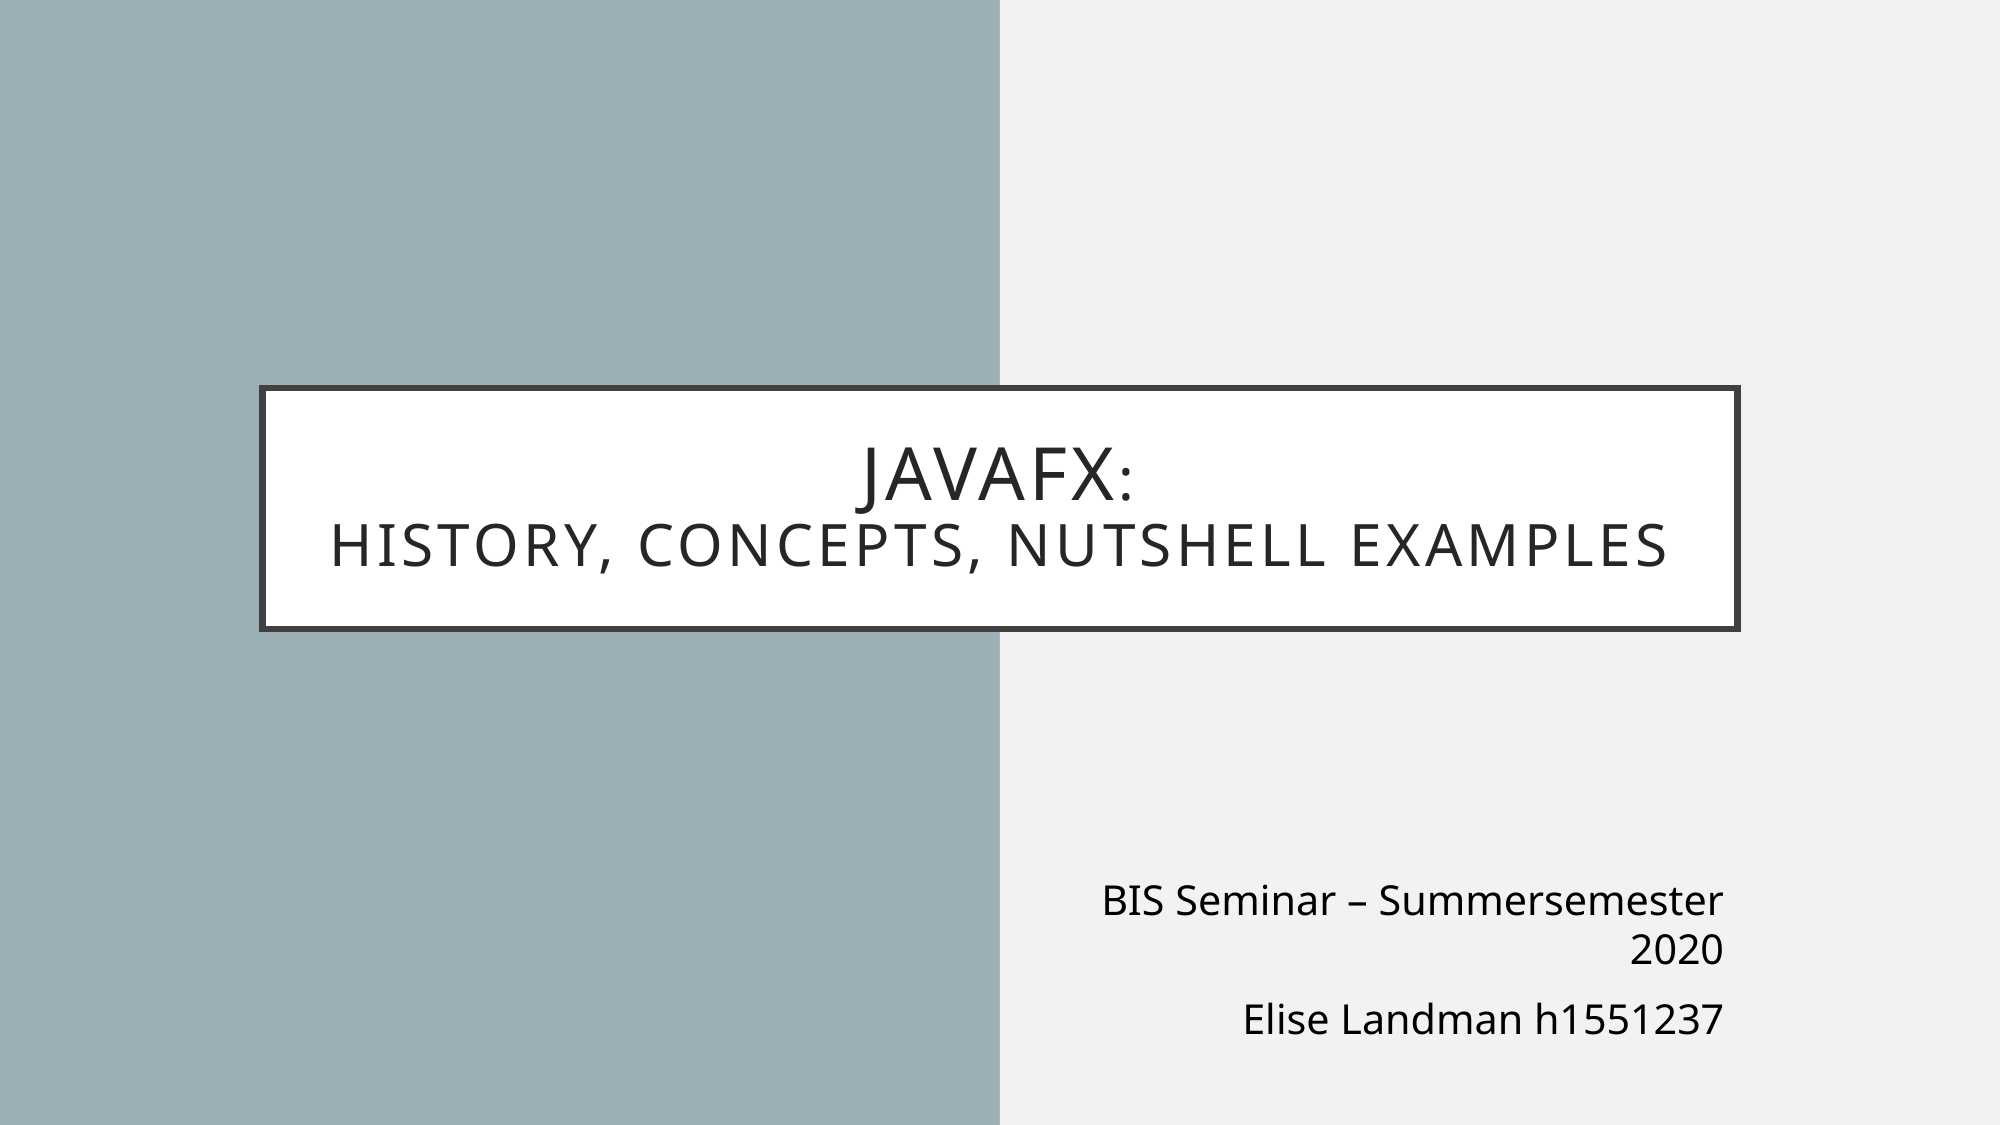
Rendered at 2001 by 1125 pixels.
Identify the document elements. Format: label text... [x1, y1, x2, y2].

title JavaFX: History, Concepts, Nutshell Examples [259, 385, 1741, 632]
text_box [999, 0, 2000, 1125]
subtitle BIS Seminar – Summersemester 2020 Elise Landman h1551237 [999, 866, 1739, 1052]
